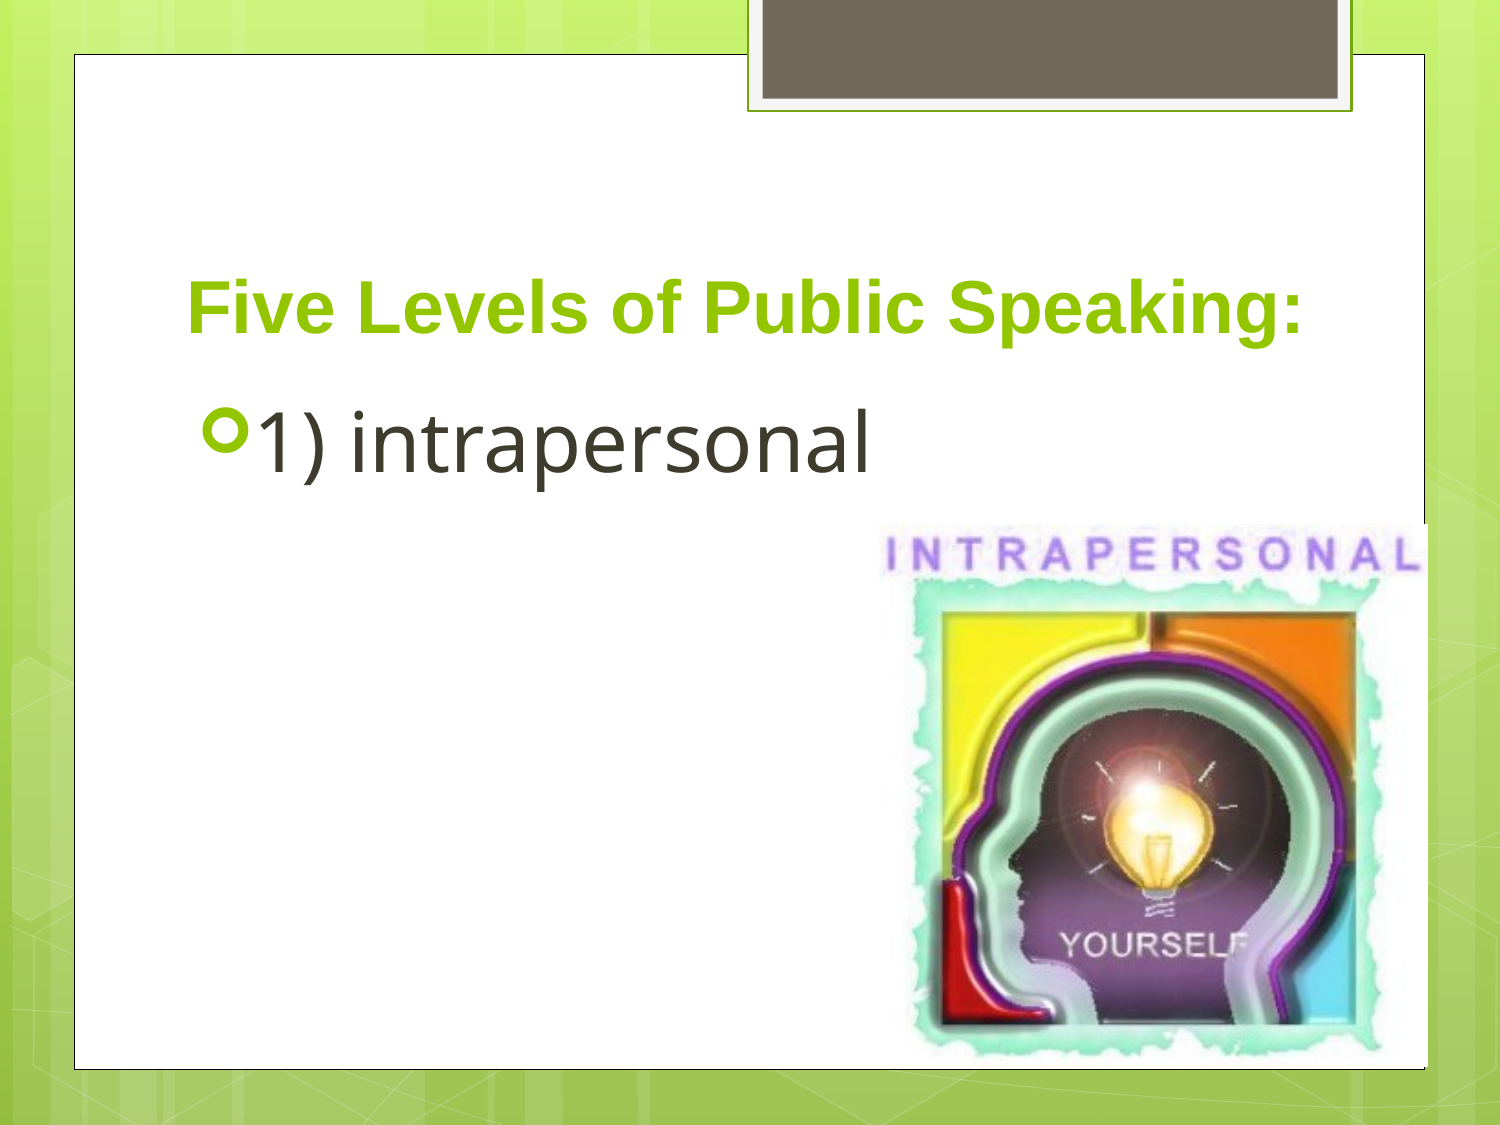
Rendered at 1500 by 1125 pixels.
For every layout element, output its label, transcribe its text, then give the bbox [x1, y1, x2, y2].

title Five Levels of Public Speaking: [171, 168, 1324, 357]
list 1) intrapersonal [171, 381, 1283, 957]
picture [879, 524, 1428, 1068]
